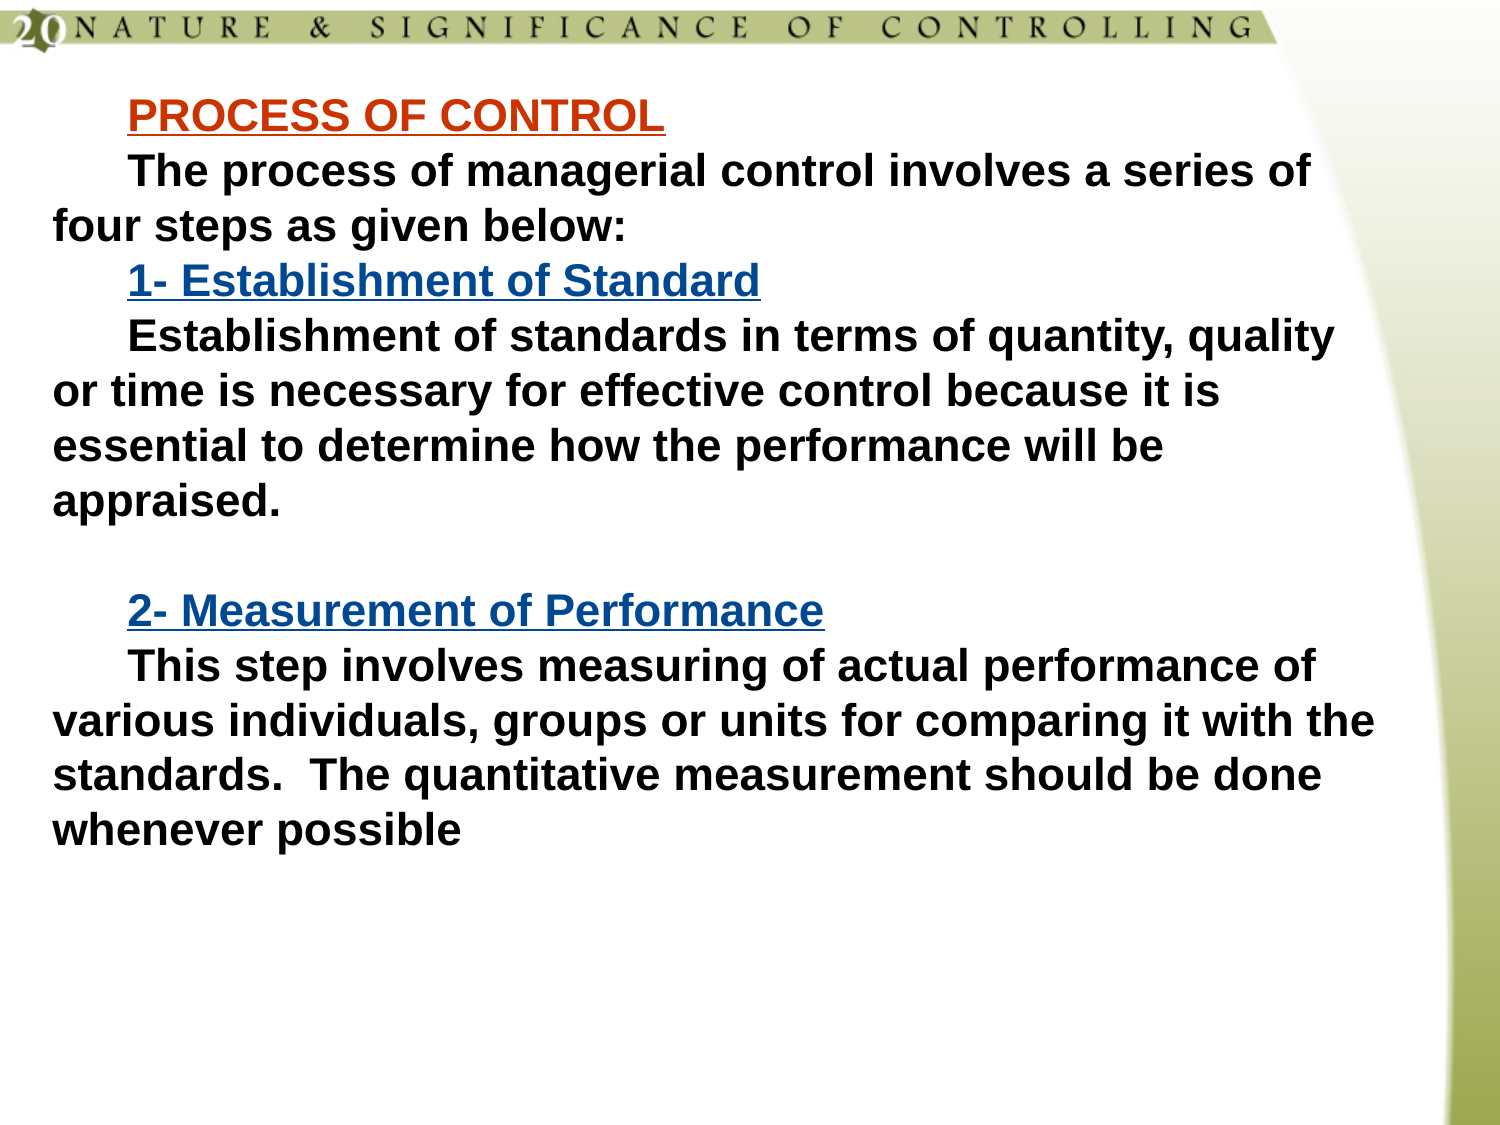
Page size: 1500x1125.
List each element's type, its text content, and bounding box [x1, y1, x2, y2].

picture [0, 0, 1500, 1125]
text_box PROCESS OF CONTROL The process of managerial control involves a series of four steps as given below: 1- Establishment of Standard Establishment of standards in terms of quantity, quality or time is necessary for effective control because it is essential to determine how the performance will be appraised. 2- Measurement of Performance This step involves measuring of actual performance of various individuals, groups or units for comparing it with the standards. The quantitative measurement should be done whenever possible [37, 77, 1408, 918]
